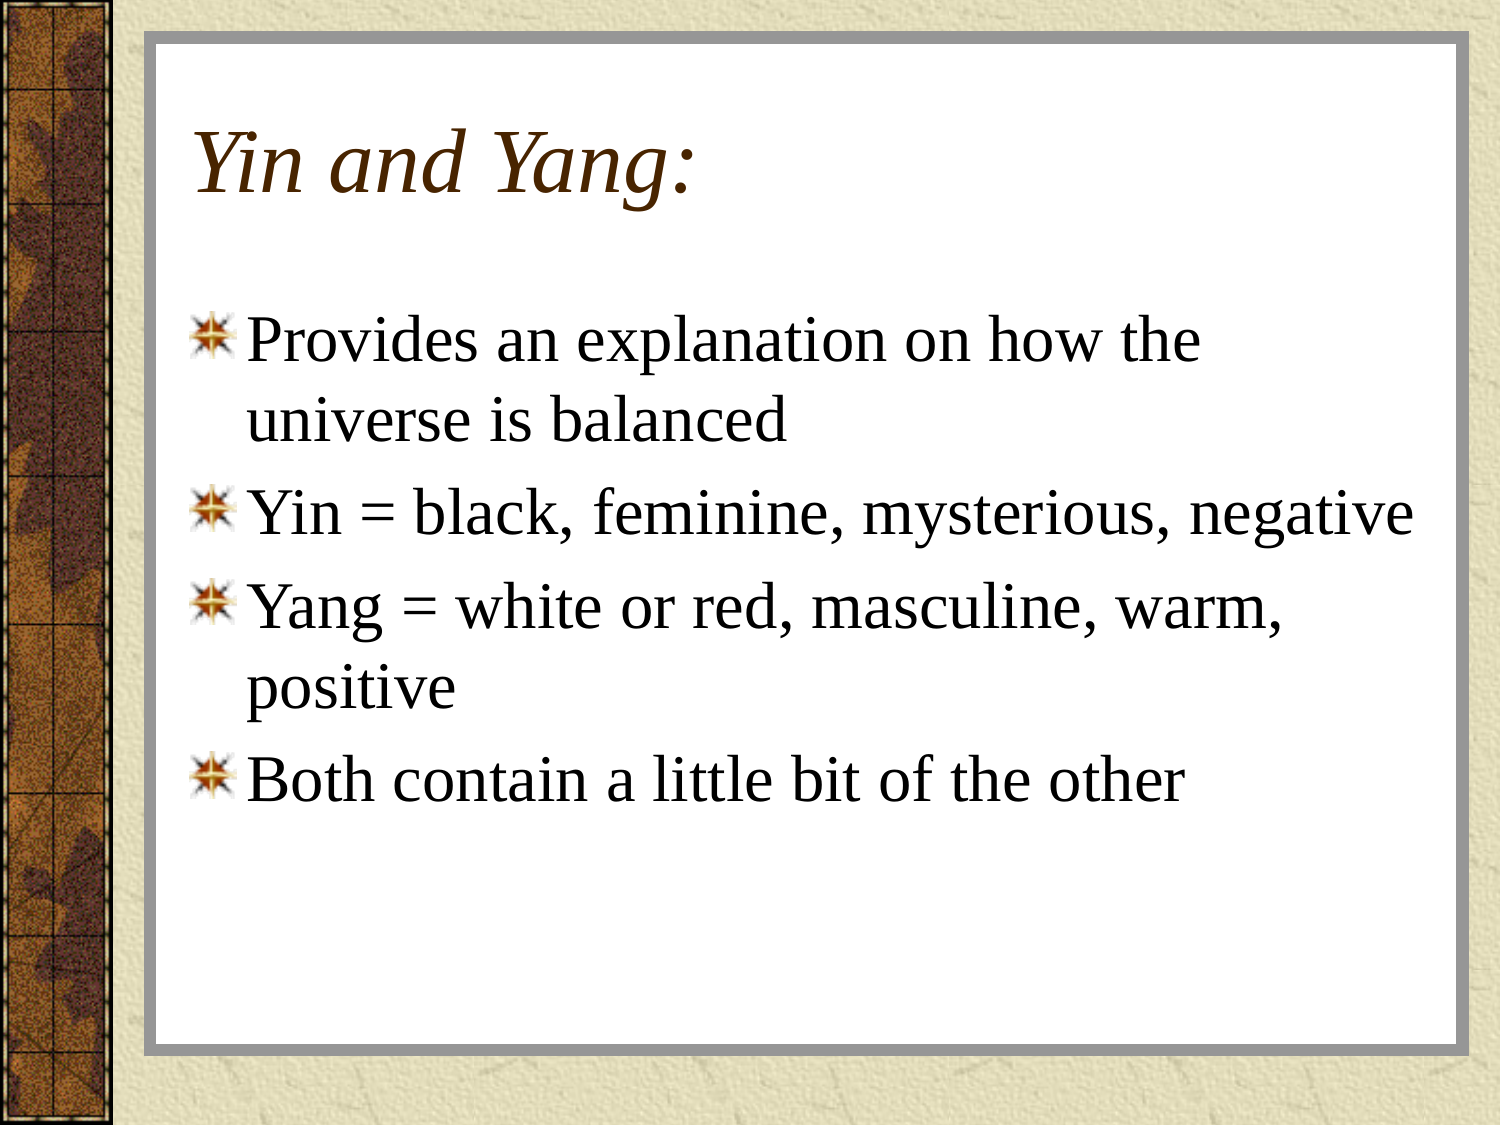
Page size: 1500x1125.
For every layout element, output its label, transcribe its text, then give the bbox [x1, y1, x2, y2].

picture [0, 0, 1500, 1125]
picture [189, 751, 237, 799]
picture [189, 578, 237, 625]
picture [189, 484, 237, 532]
picture [189, 311, 237, 359]
list Provides an explanation on how the universe is balanced Yin = black, feminine, mysterious, negative Yang = white or red, masculine, warm, positive Both contain a little bit of the other [174, 287, 1450, 1125]
title Yin and Yang: [174, 62, 1450, 250]
